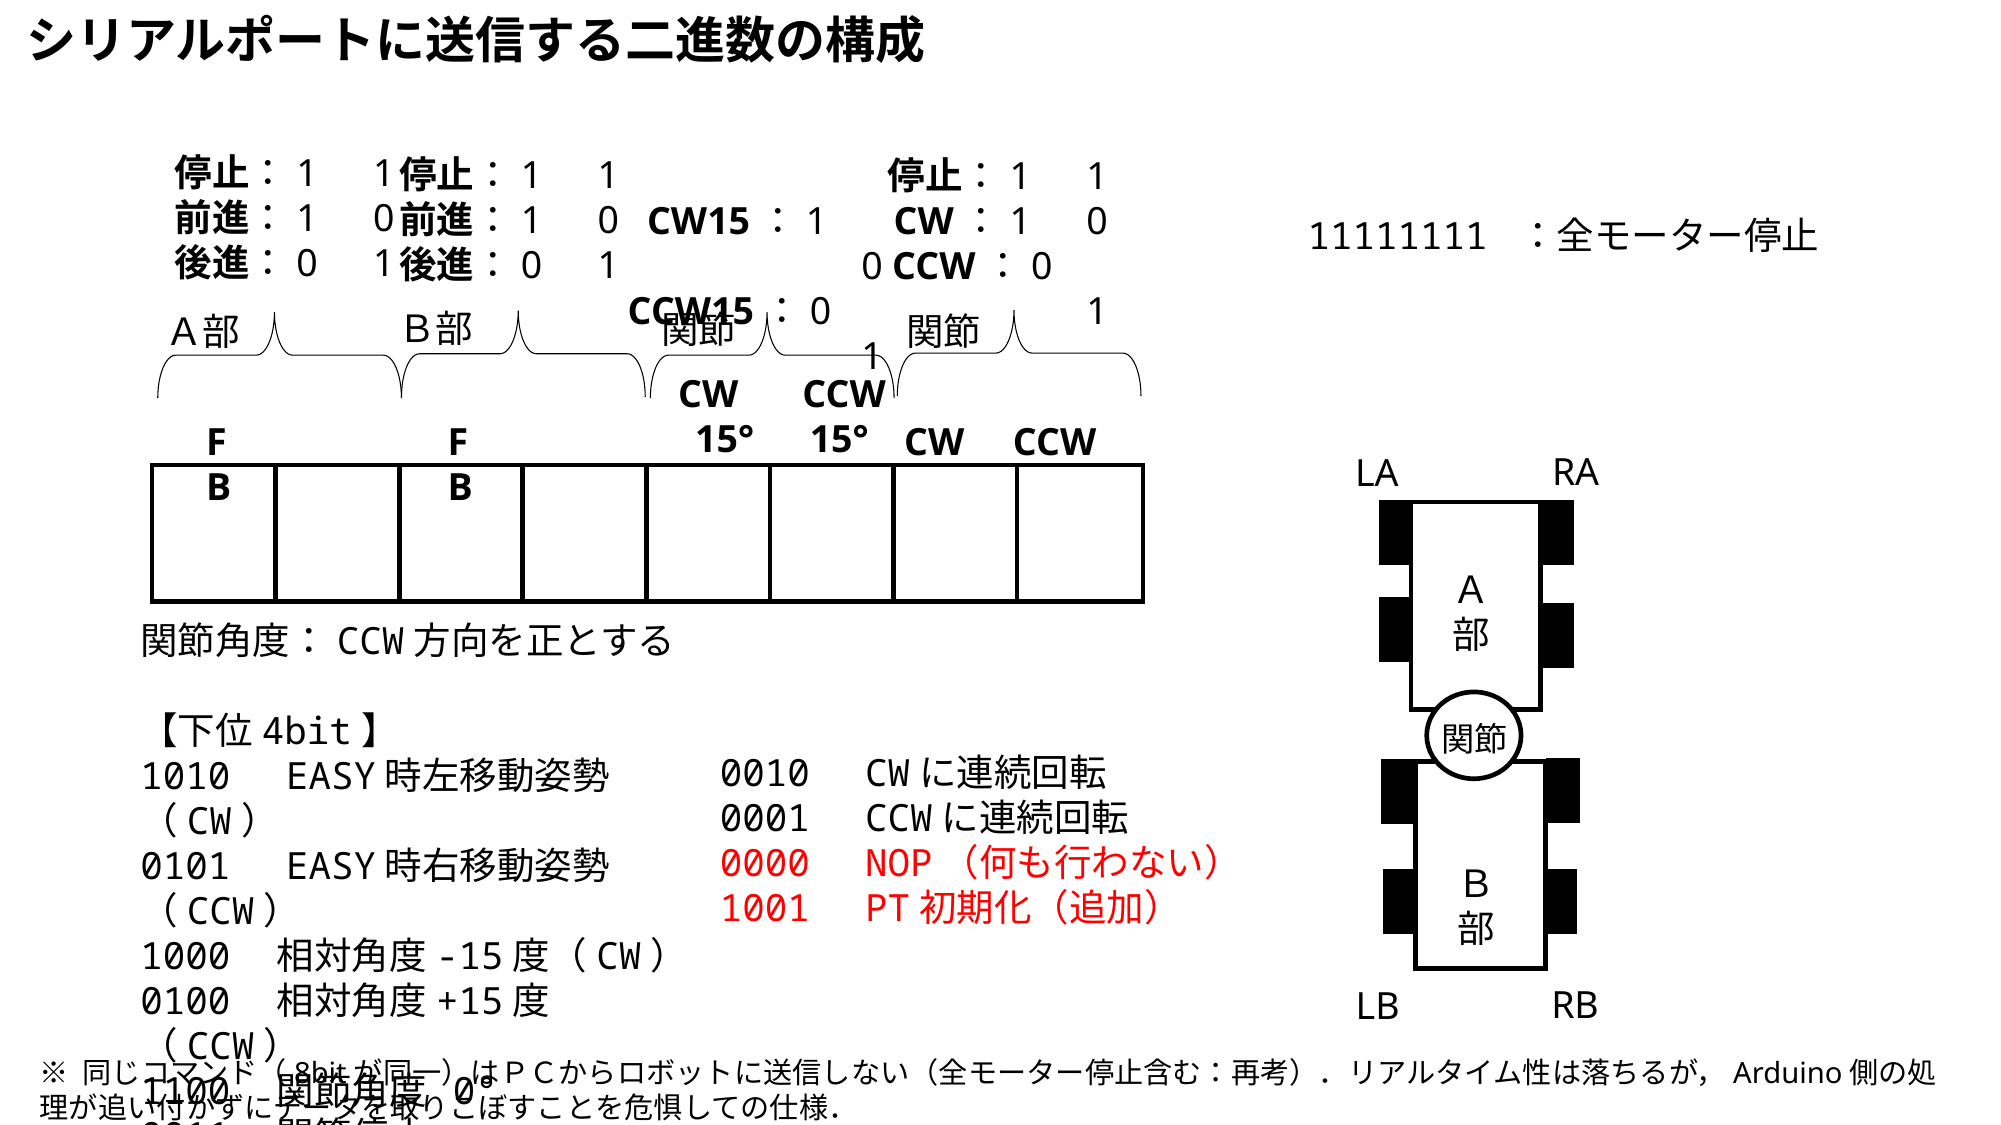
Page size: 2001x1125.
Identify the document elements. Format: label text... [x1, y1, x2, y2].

text_box 関節角度：CCW方向を正とする 【下位4bit】 1010 EASY時左移動姿勢（CW） 0101 EASY時右移動姿勢（CCW） 1000 相対角度-15度（CW） 0100 相対角度+15度（CCW） 1100 関節角度 0° 0011 関節停止 [125, 609, 723, 1046]
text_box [150, 141, 1237, 602]
text_box 0010 CWに連続回転 0001 CCWに連続回転 0000 NOP（何も行わない） 1001 PT初期化（追加） [705, 741, 1277, 936]
text_box 11111111 ：全モーター停止 [1292, 182, 1834, 265]
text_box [1338, 440, 1616, 1035]
text_box シリアルポートに送信する二進数の構成 [11, 0, 994, 76]
text_box ※ 同じコマンド（8bitが同一）はＰＣからロボットに送信しない（全モーター停止含む：再考）．リアルタイム性は落ちるが，Arduino側の処理が追い付かずにデータを取りこぼすことを危惧しての仕様． [24, 1046, 1966, 1125]
